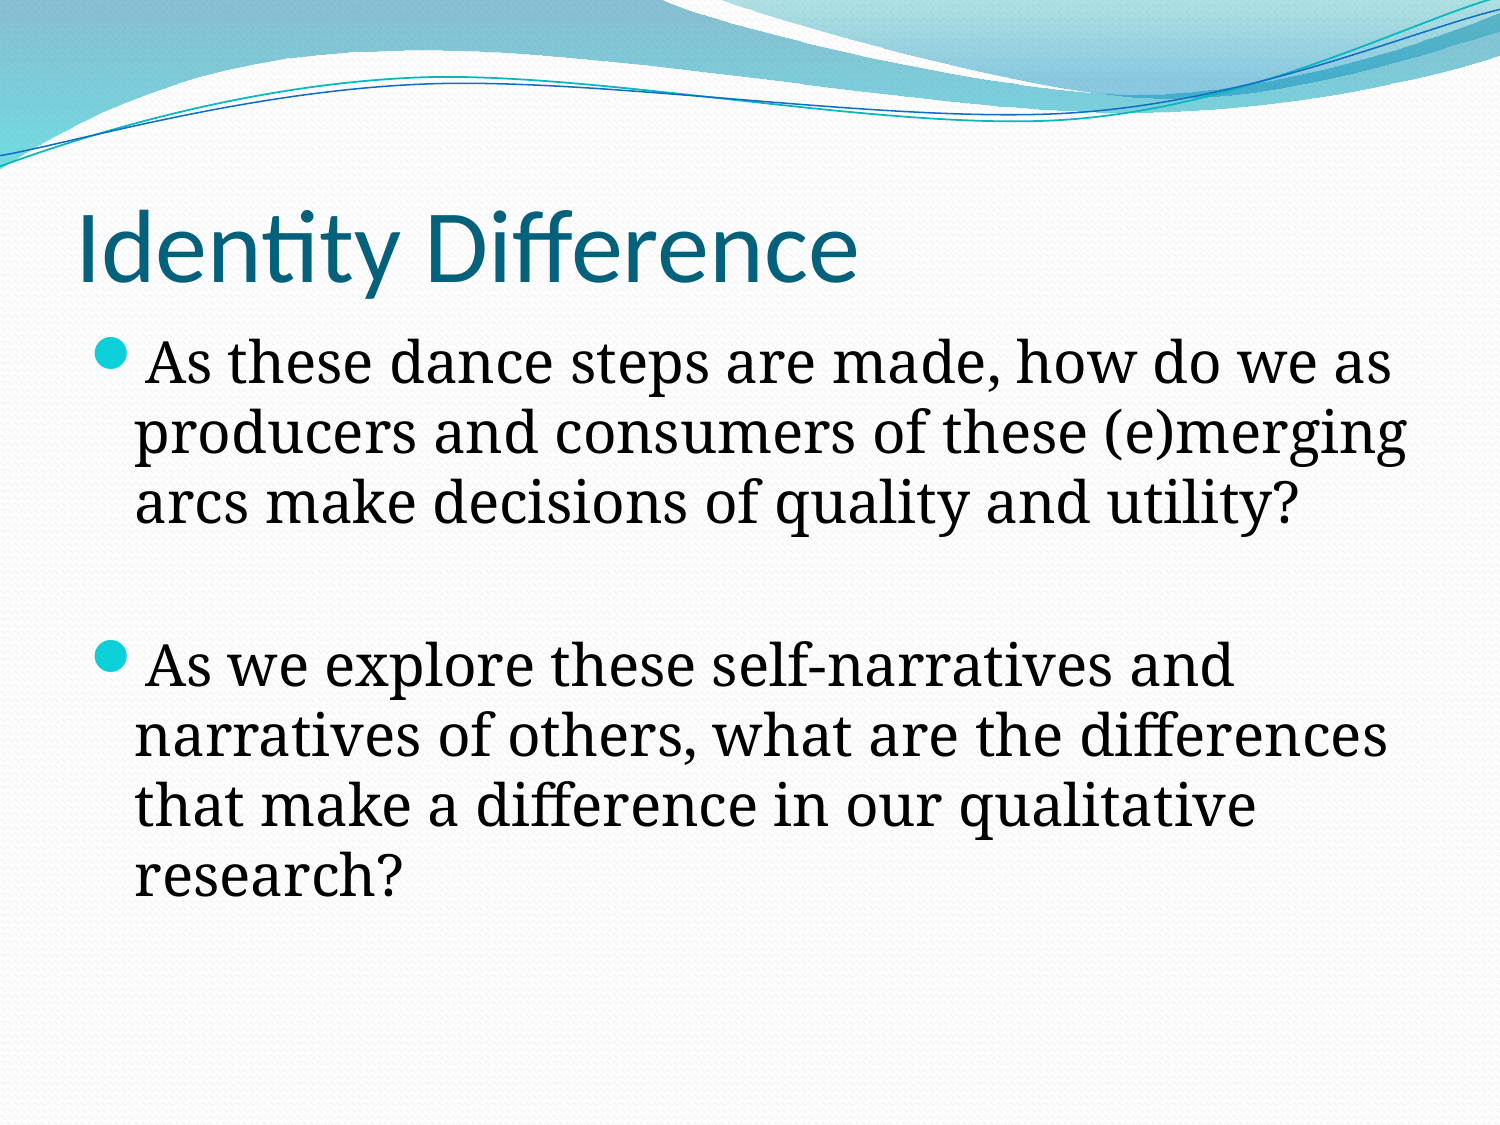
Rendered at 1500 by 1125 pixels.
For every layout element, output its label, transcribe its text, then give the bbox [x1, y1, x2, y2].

title Identity Difference [74, 115, 1426, 304]
list As these dance steps are made, how do we as producers and consumers of these (e)merging arcs make decisions of quality and utility? As we explore these self-narratives and narratives of others, what are the differences that make a difference in our qualitative research? [74, 317, 1426, 1038]
